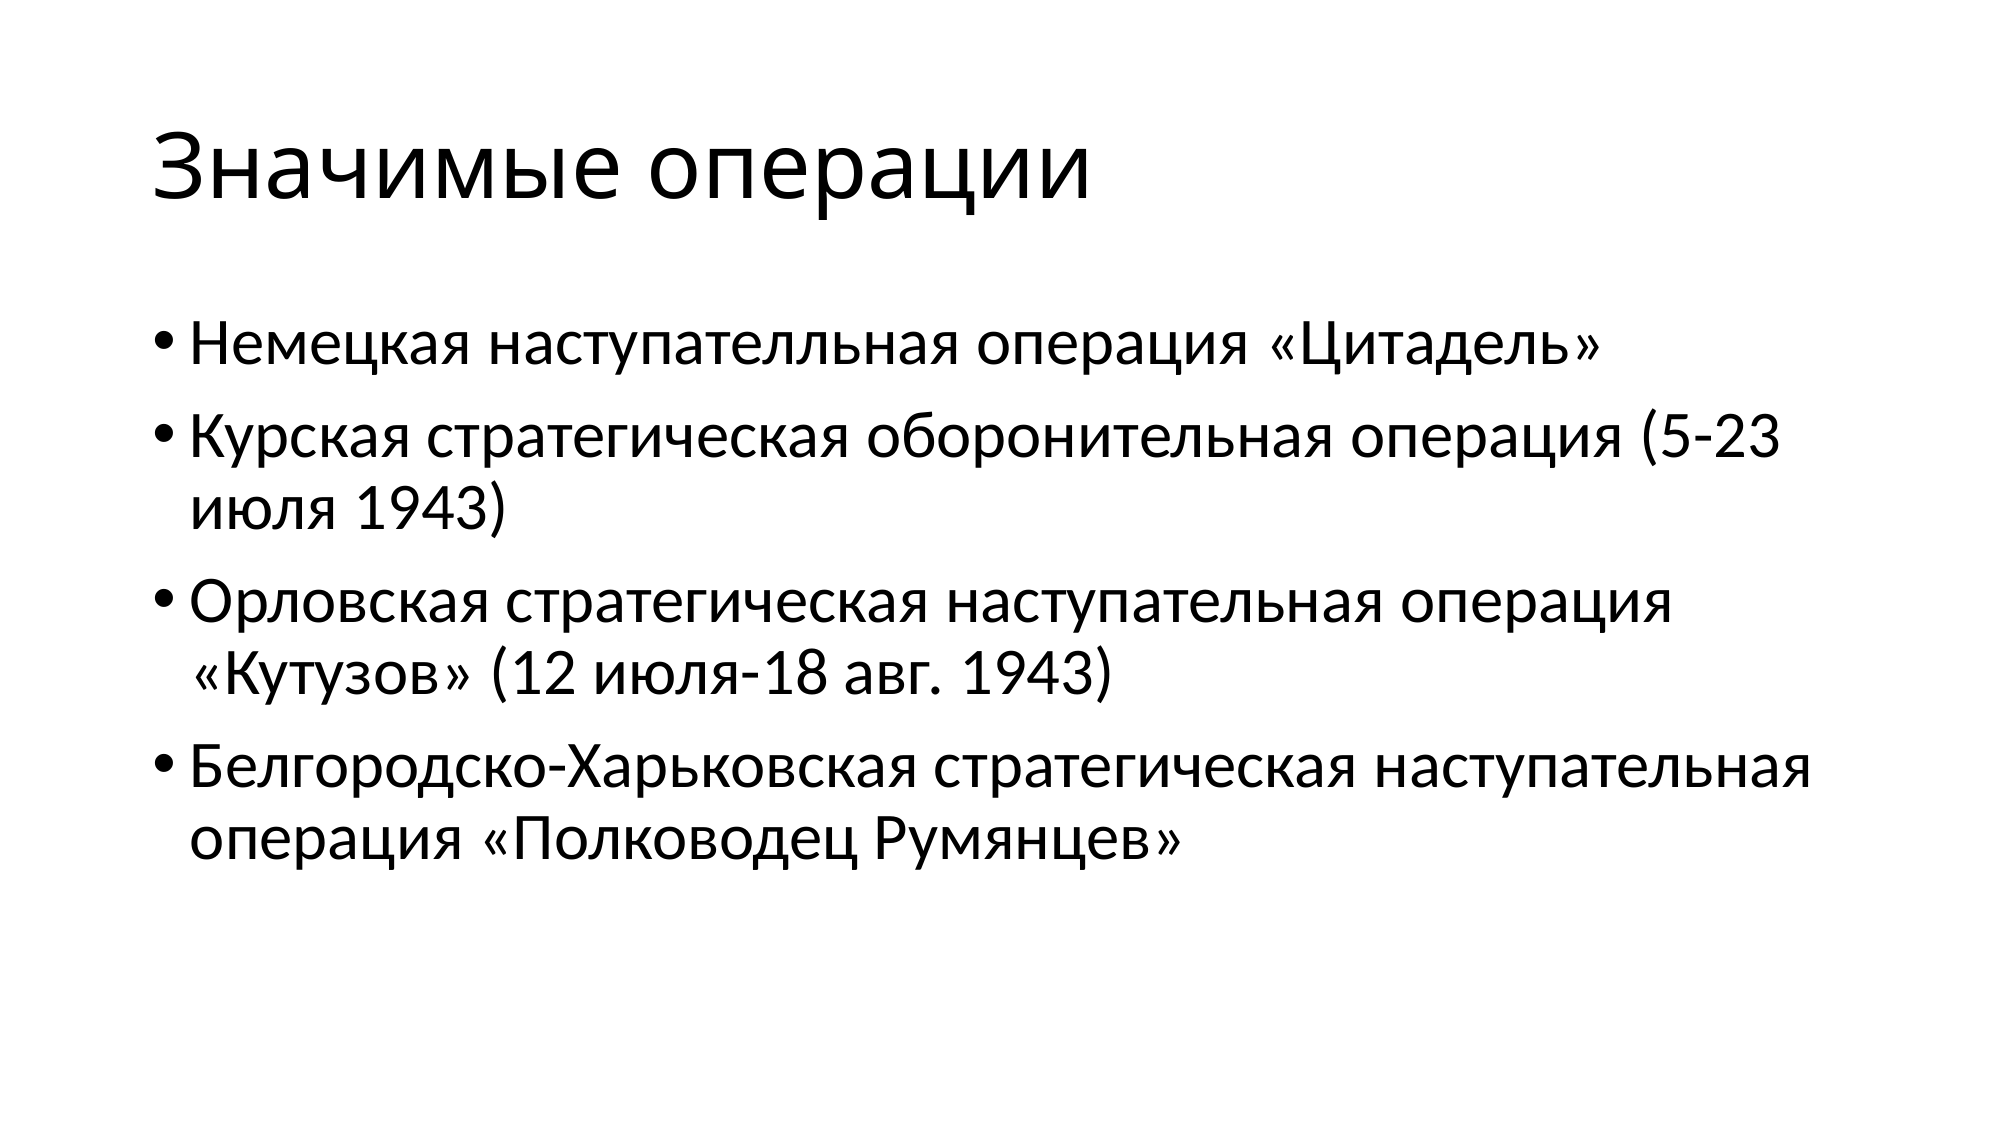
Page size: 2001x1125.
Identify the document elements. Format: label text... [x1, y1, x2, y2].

title Значимые операции [137, 59, 1863, 278]
list Немецкая наступателльная операция «Цитадель» Курская стратегическая оборонительная операция (5-23 июля 1943) Орловская стратегическая наступательная операция «Кутузов» (12 июля-18 авг. 1943) Белгородско-Харьковская стратегическая наступательная операция «Полководец Румянцев» [137, 299, 1863, 1014]
